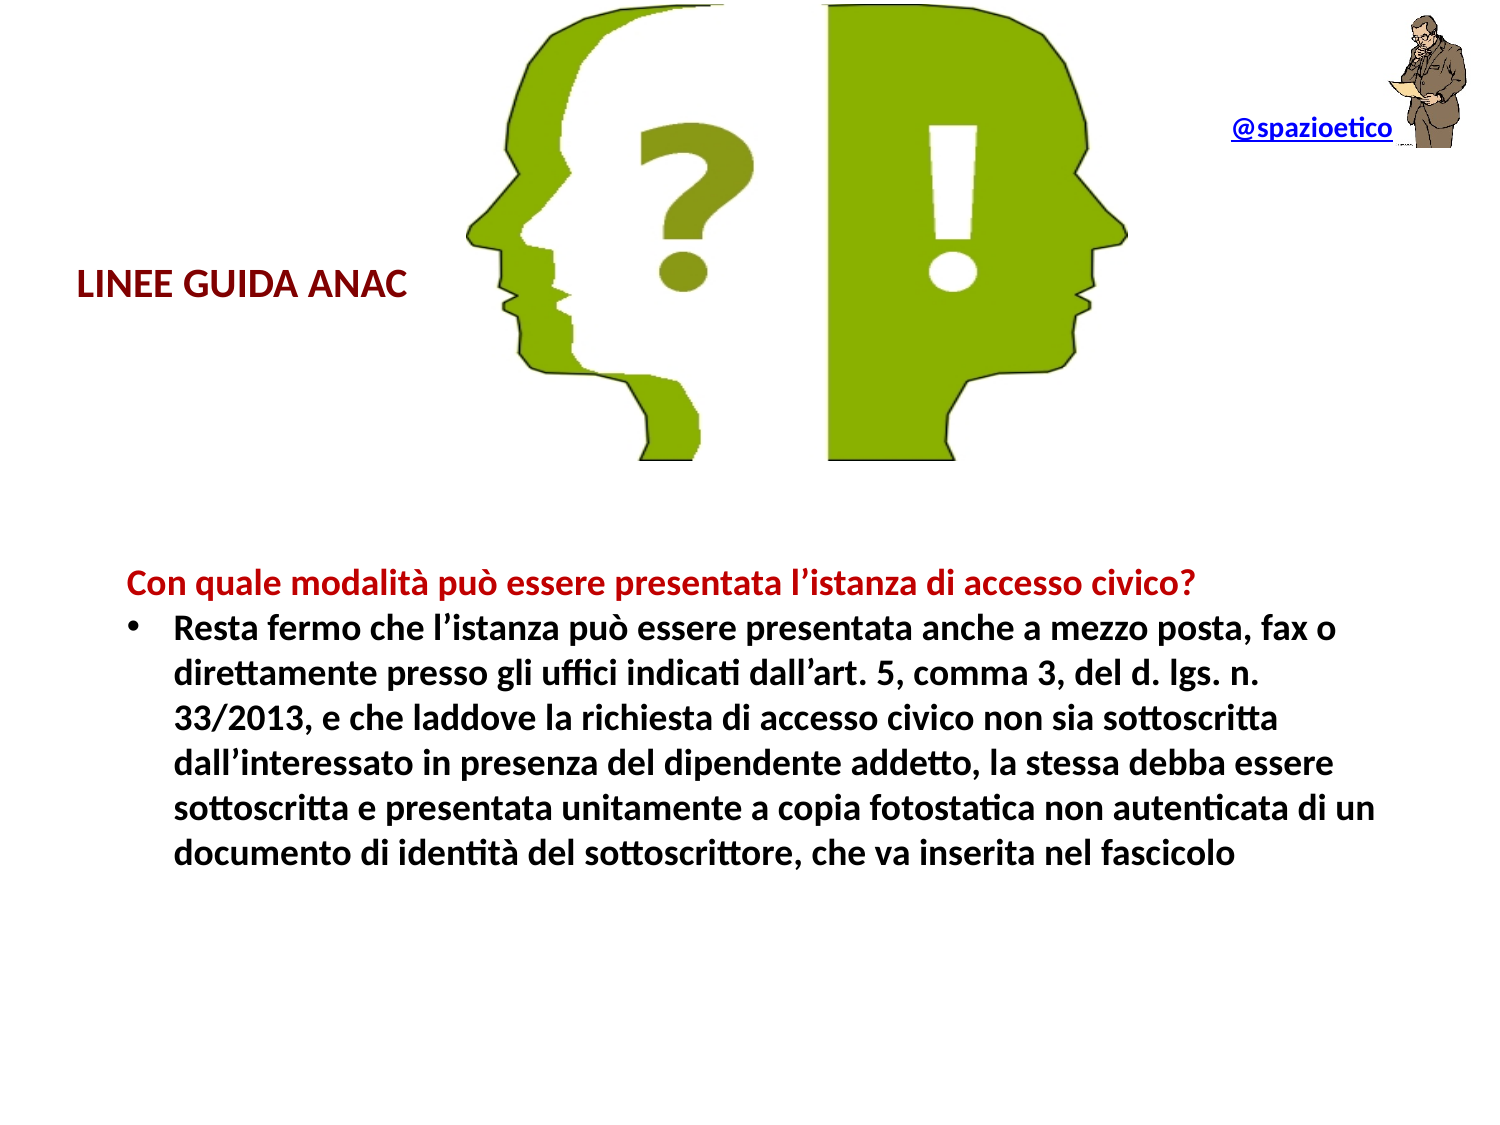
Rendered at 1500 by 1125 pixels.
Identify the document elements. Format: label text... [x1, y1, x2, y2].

text_box LINEE GUIDA ANAC [17, 248, 461, 314]
picture [1372, 7, 1488, 148]
text_box Con quale modalità può essere presentata l’istanza di accesso civico? Resta fermo che l’istanza può essere presentata anche a mezzo posta, fax o direttamente presso gli uffici indicati dall’art. 5, comma 3, del d. lgs. n. 33/2013, e che laddove la richiesta di accesso civico non sia sottoscritta dall’interessato in presenza del dipendente addetto, la stessa debba essere sottoscritta e presentata unitamente a copia fotostatica non autenticata di un documento di identità del sottoscrittore, che va inserita nel fascicolo [112, 550, 1424, 881]
picture [466, 4, 1129, 462]
